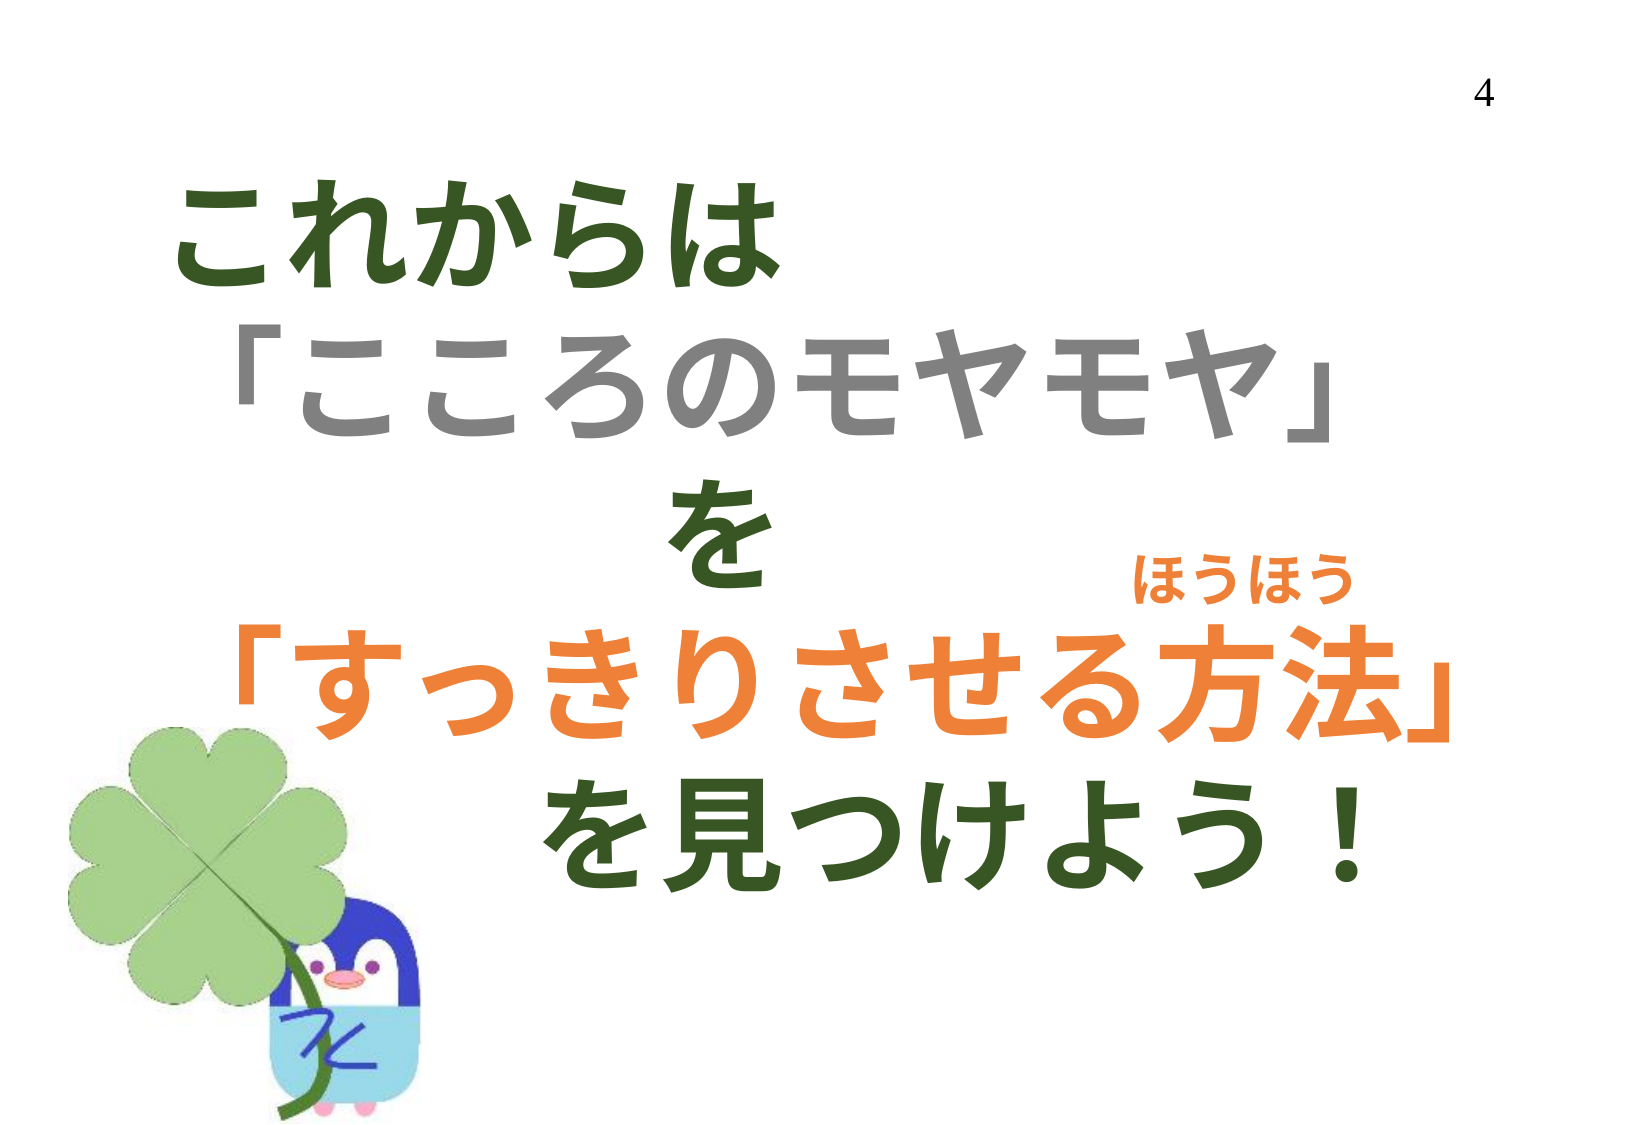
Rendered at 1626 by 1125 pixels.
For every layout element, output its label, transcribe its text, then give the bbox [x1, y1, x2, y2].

text_box これからは 「こころのモヤモヤ」 を 「すっきりさせる方法」 を見つけよう！ [145, 148, 1545, 914]
text_box ほうほう [1114, 535, 1410, 620]
slide_number 4 [1144, 59, 1510, 120]
picture [68, 727, 422, 1124]
